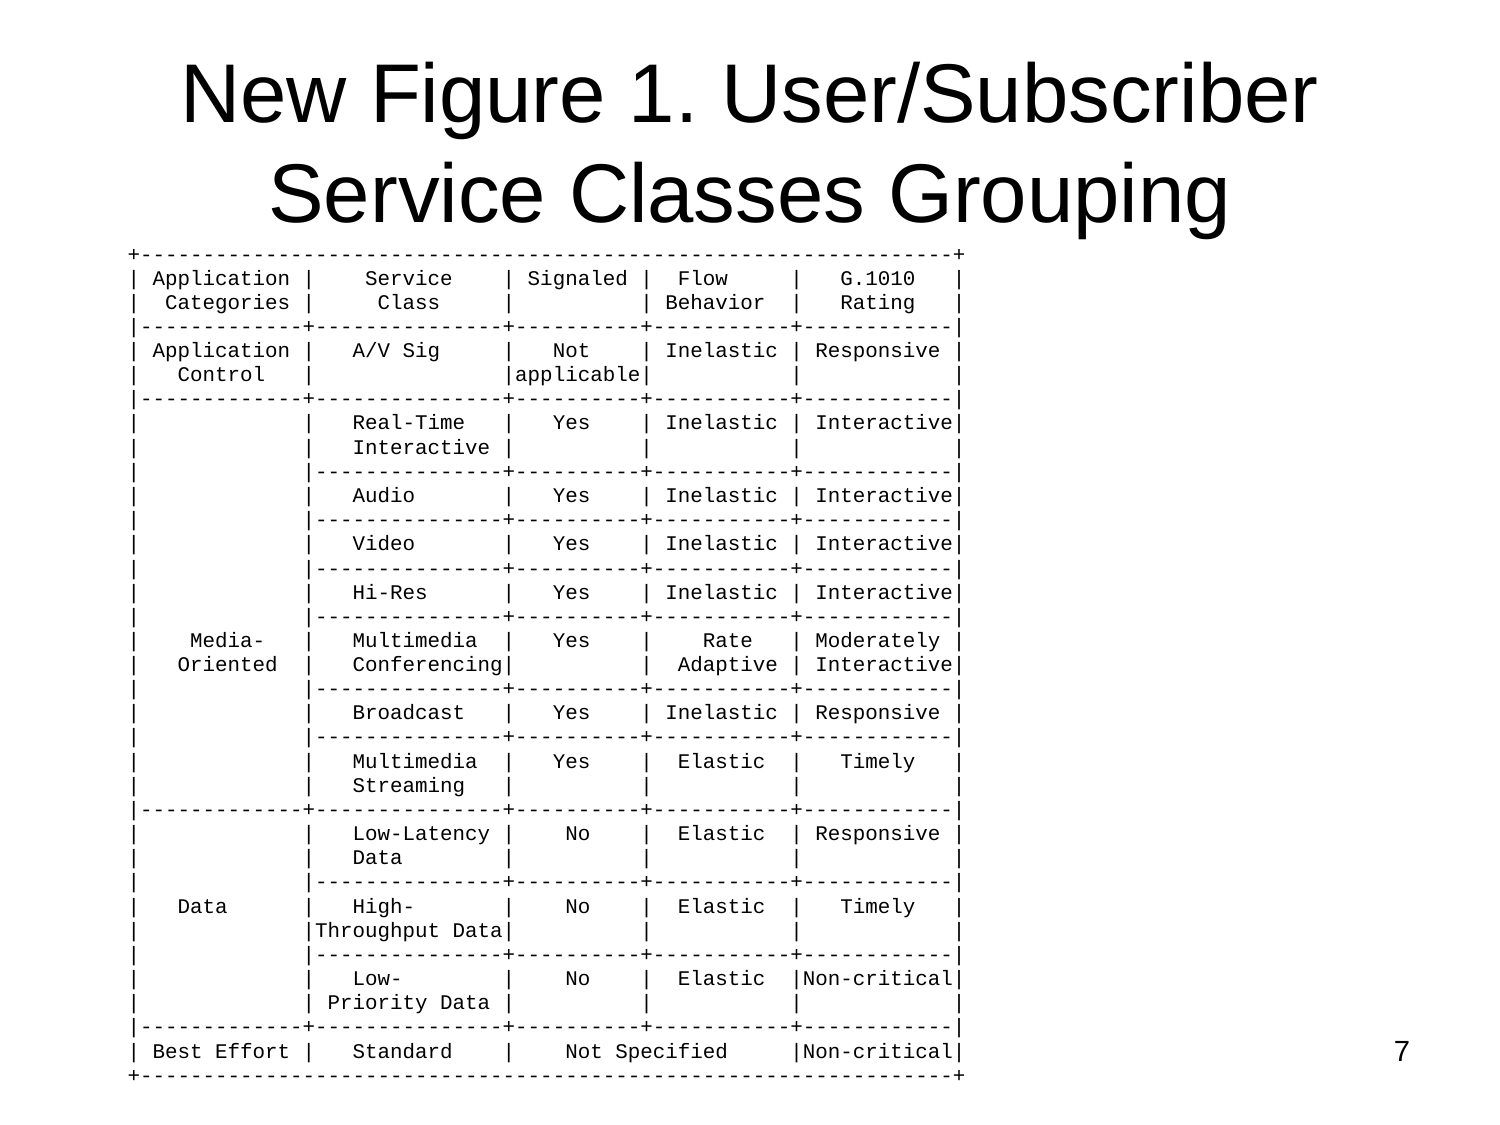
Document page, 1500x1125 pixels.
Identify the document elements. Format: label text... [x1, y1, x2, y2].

slide_number 7 [1074, 1024, 1426, 1103]
list +-----------------------------------------------------------------+ | Application | Service | Signaled | Flow | G.1010 | | Categories | Class | | Behavior | Rating | |-------------+---------------+----------+-----------+------------| | Application | A/V Sig | Not | Inelastic | Responsive | | Control | |applicable| | | |-------------+---------------+----------+-----------+------------| | | Real-Time | Yes | Inelastic | Interactive| | | Interactive | | | | | |---------------+----------+-----------+------------| | | Audio | Yes | Inelastic | Interactive| | |---------------+----------+-----------+------------| | | Video | Yes | Inelastic | Interactive| | |---------------+----------+-----------+------------| | | Hi-Res | Yes | Inelastic | Interactive| | |---------------+----------+-----------+------------| | Media- | Multimedia | Yes | Rate | Moderately | | Oriented | Conferencing| | Adaptive | Interactive| | |---------------+----------+-----------+------------| | | Broadcast | Yes | Inelastic | Responsive | | |---------------+----------+-----------+------------| | | Multimedia | Yes | Elastic | Timely | | | Streaming | | | | |-------------+---------------+----------+-----------+------------| | | Low-Latency | No | Elastic | Responsive | | | Data | | | | | |---------------+----------+-----------+------------| | Data | High- | No | Elastic | Timely | | |Throughput Data| | | | | |---------------+----------+-----------+------------| | | Low- | No | Elastic |Non-critical| | | Priority Data | | | | |-------------+---------------+----------+-----------+------------| | Best Effort | Standard | Not Specified |Non-critical| +-----------------------------------------------------------------+ [74, 237, 1426, 1076]
title New Figure 1. User/Subscriber Service Classes Grouping [74, 44, 1426, 233]
